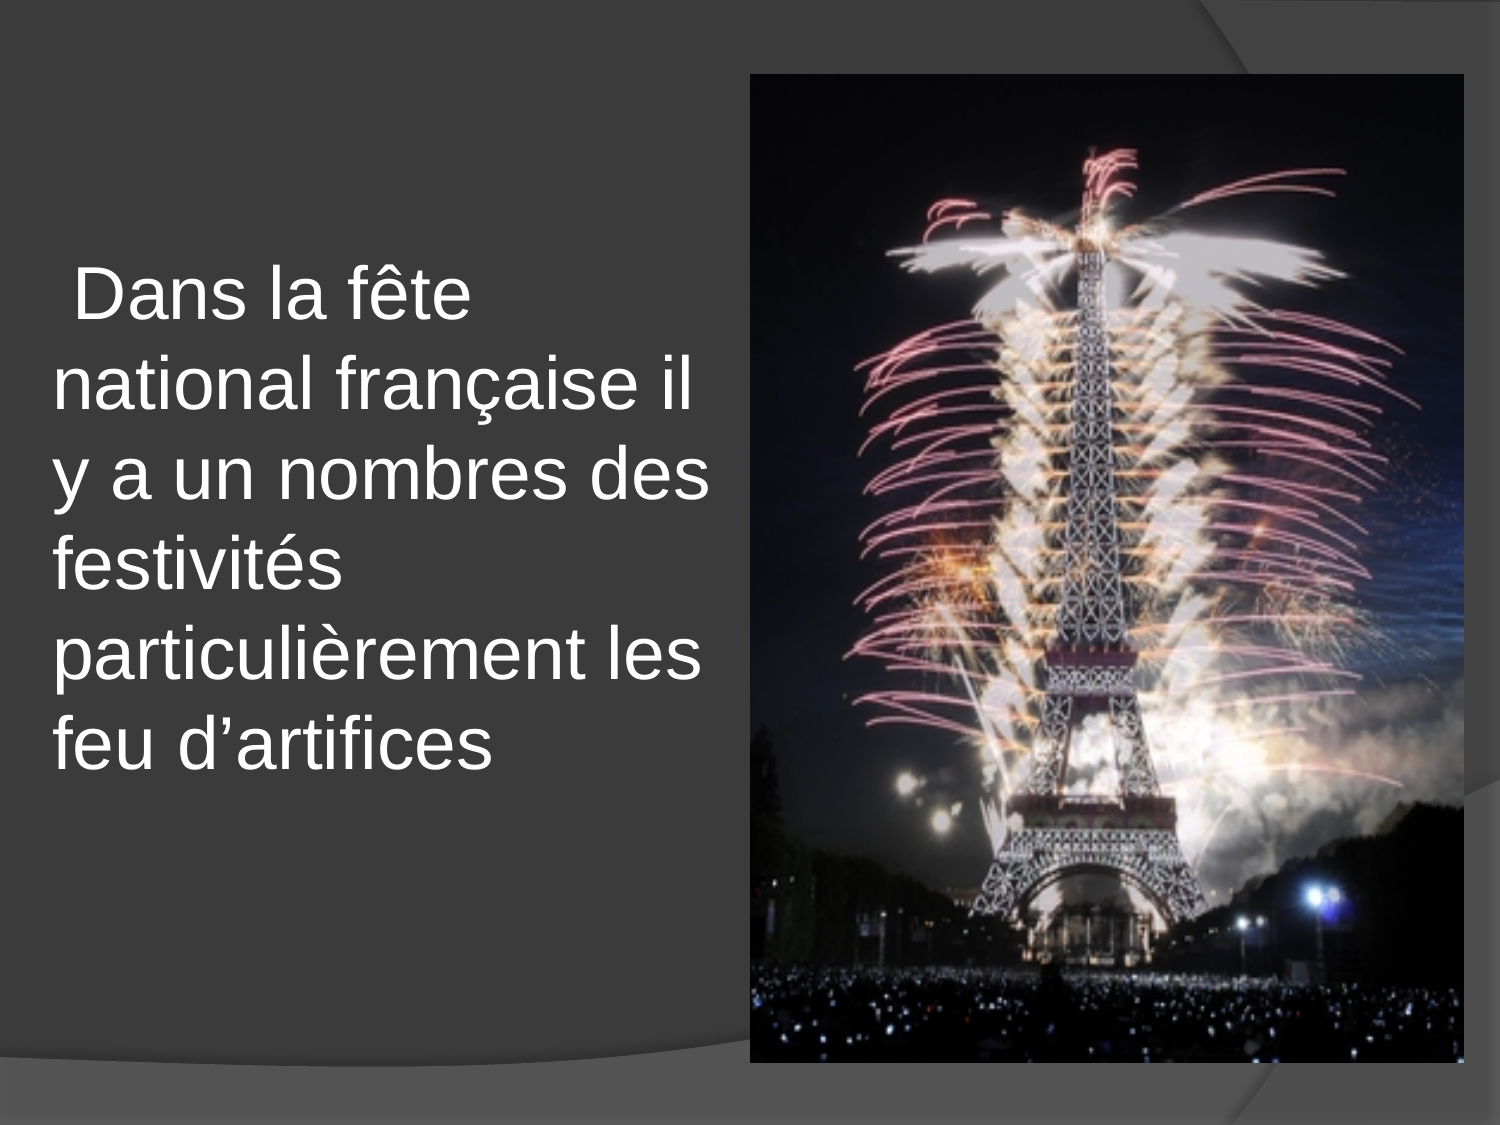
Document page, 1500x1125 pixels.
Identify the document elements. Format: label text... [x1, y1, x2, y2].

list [749, 74, 1465, 1063]
text_box Dans la fête national française il y a un nombres des festivités particulièrement les feu d’artifices [37, 237, 738, 793]
